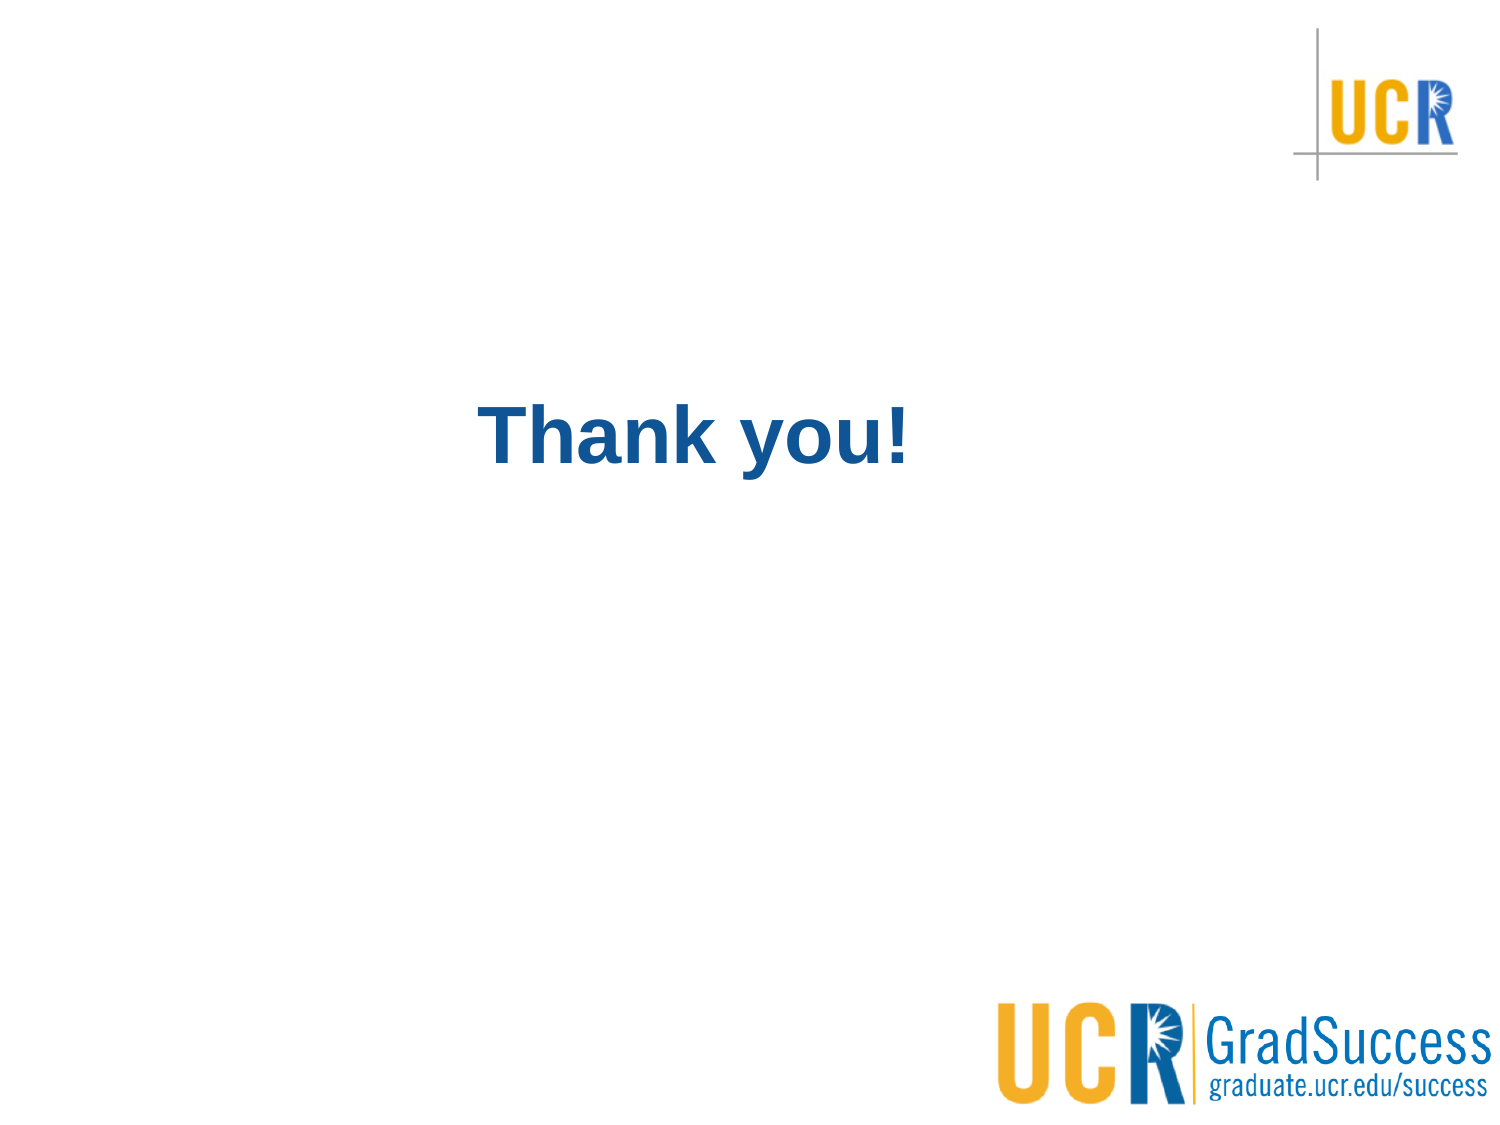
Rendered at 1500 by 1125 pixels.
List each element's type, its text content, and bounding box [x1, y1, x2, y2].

picture [1282, 0, 1500, 196]
title Thank you! [462, 362, 1500, 488]
